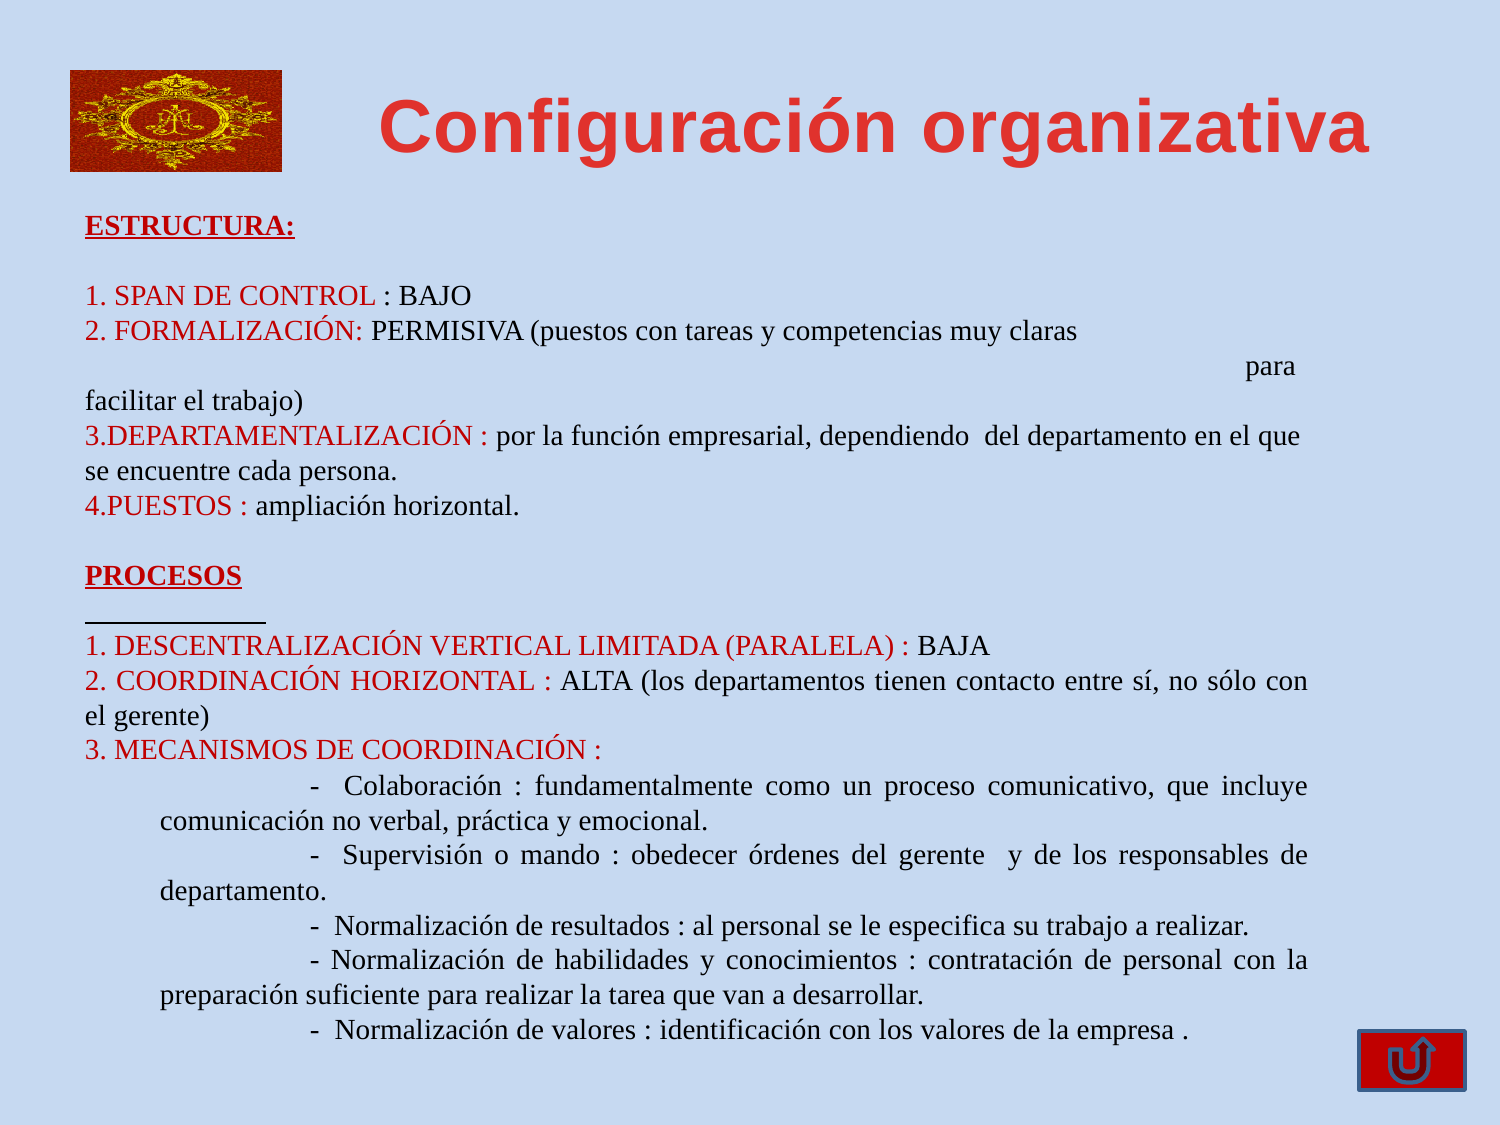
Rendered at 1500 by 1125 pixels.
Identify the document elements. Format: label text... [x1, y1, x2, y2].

text_box [1357, 1029, 1467, 1092]
text_box ESTRUCTURA: 1. SPAN DE CONTROL : BAJO 2. FORMALIZACIÓN: PERMISIVA (puestos con tareas y competencias muy claras para facilitar el trabajo) 3.DEPARTAMENTALIZACIÓN : por la función empresarial, dependiendo del departamento en el que se encuentre cada persona. 4.PUESTOS : ampliación horizontal. PROCESOS 1. DESCENTRALIZACIÓN VERTICAL LIMITADA (PARALELA) : BAJA 2. COORDINACIÓN HORIZONTAL : ALTA (los departamentos tienen contacto entre sí, no sólo con el gerente) 3. MECANISMOS DE COORDINACIÓN : - Colaboración : fundamentalmente como un proceso comunicativo, que incluye comunicación no verbal, práctica y emocional. - Supervisión o mando : obedecer órdenes del gerente y de los responsables de departamento. - Normalización de resultados : al personal se le especifica su trabajo a realizar. - Normalización de habilidades y conocimientos : contratación de personal con la preparación suficiente para realizar la tarea que van a desarrollar. - Normalización de valores : identificación con los valores de la empresa . [70, 199, 1325, 1088]
picture [70, 70, 282, 173]
text_box Configuración organizativa [316, 70, 1434, 176]
